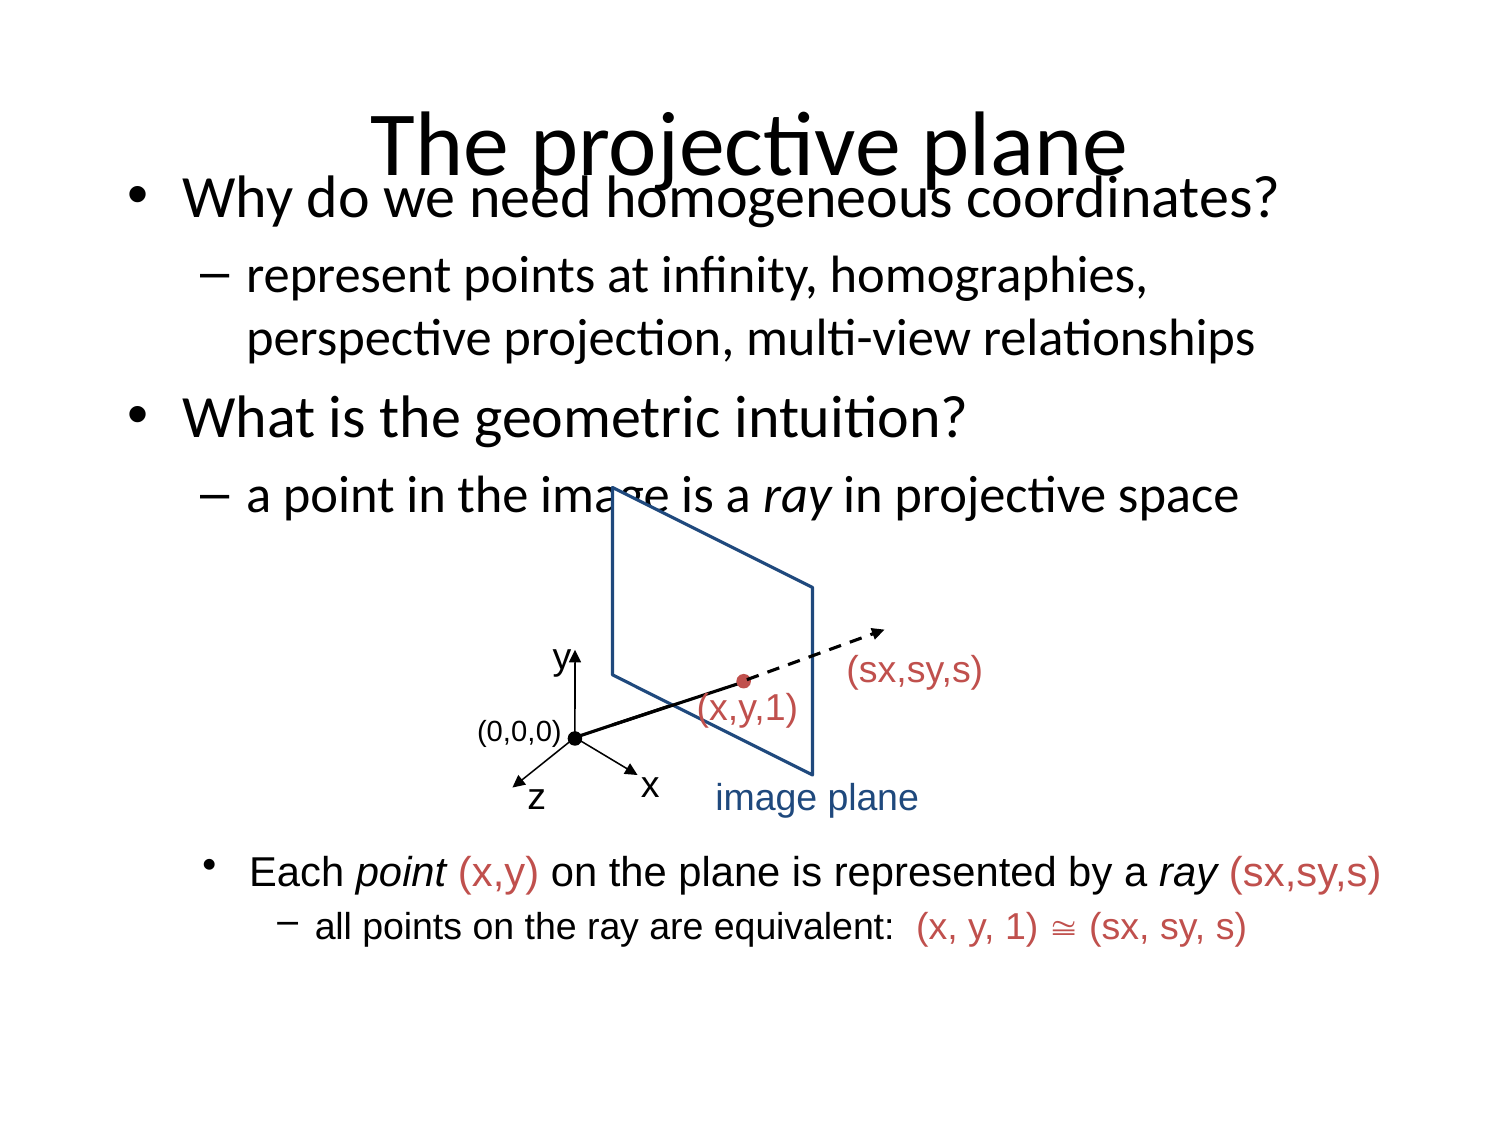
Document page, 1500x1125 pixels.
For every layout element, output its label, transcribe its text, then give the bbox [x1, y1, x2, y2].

list Why do we need homogeneous coordinates? represent points at infinity, homographies, perspective projection, multi-view relationships What is the geometric intuition? a point in the image is a ray in projective space [112, 149, 1388, 535]
text_box (0,0,0) [462, 705, 577, 755]
text_box y [537, 624, 587, 685]
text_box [612, 487, 935, 826]
text_box Each point (x,y) on the plane is represented by a ray (sx,sy,s) all points on the ray are equivalent: (x, y, 1)  (sx, sy, s) [112, 837, 1425, 975]
text_box z [512, 764, 562, 825]
title The projective plane [75, 45, 1425, 233]
text_box (sx,sy,s) [938, 637, 999, 698]
text_box [568, 732, 582, 745]
